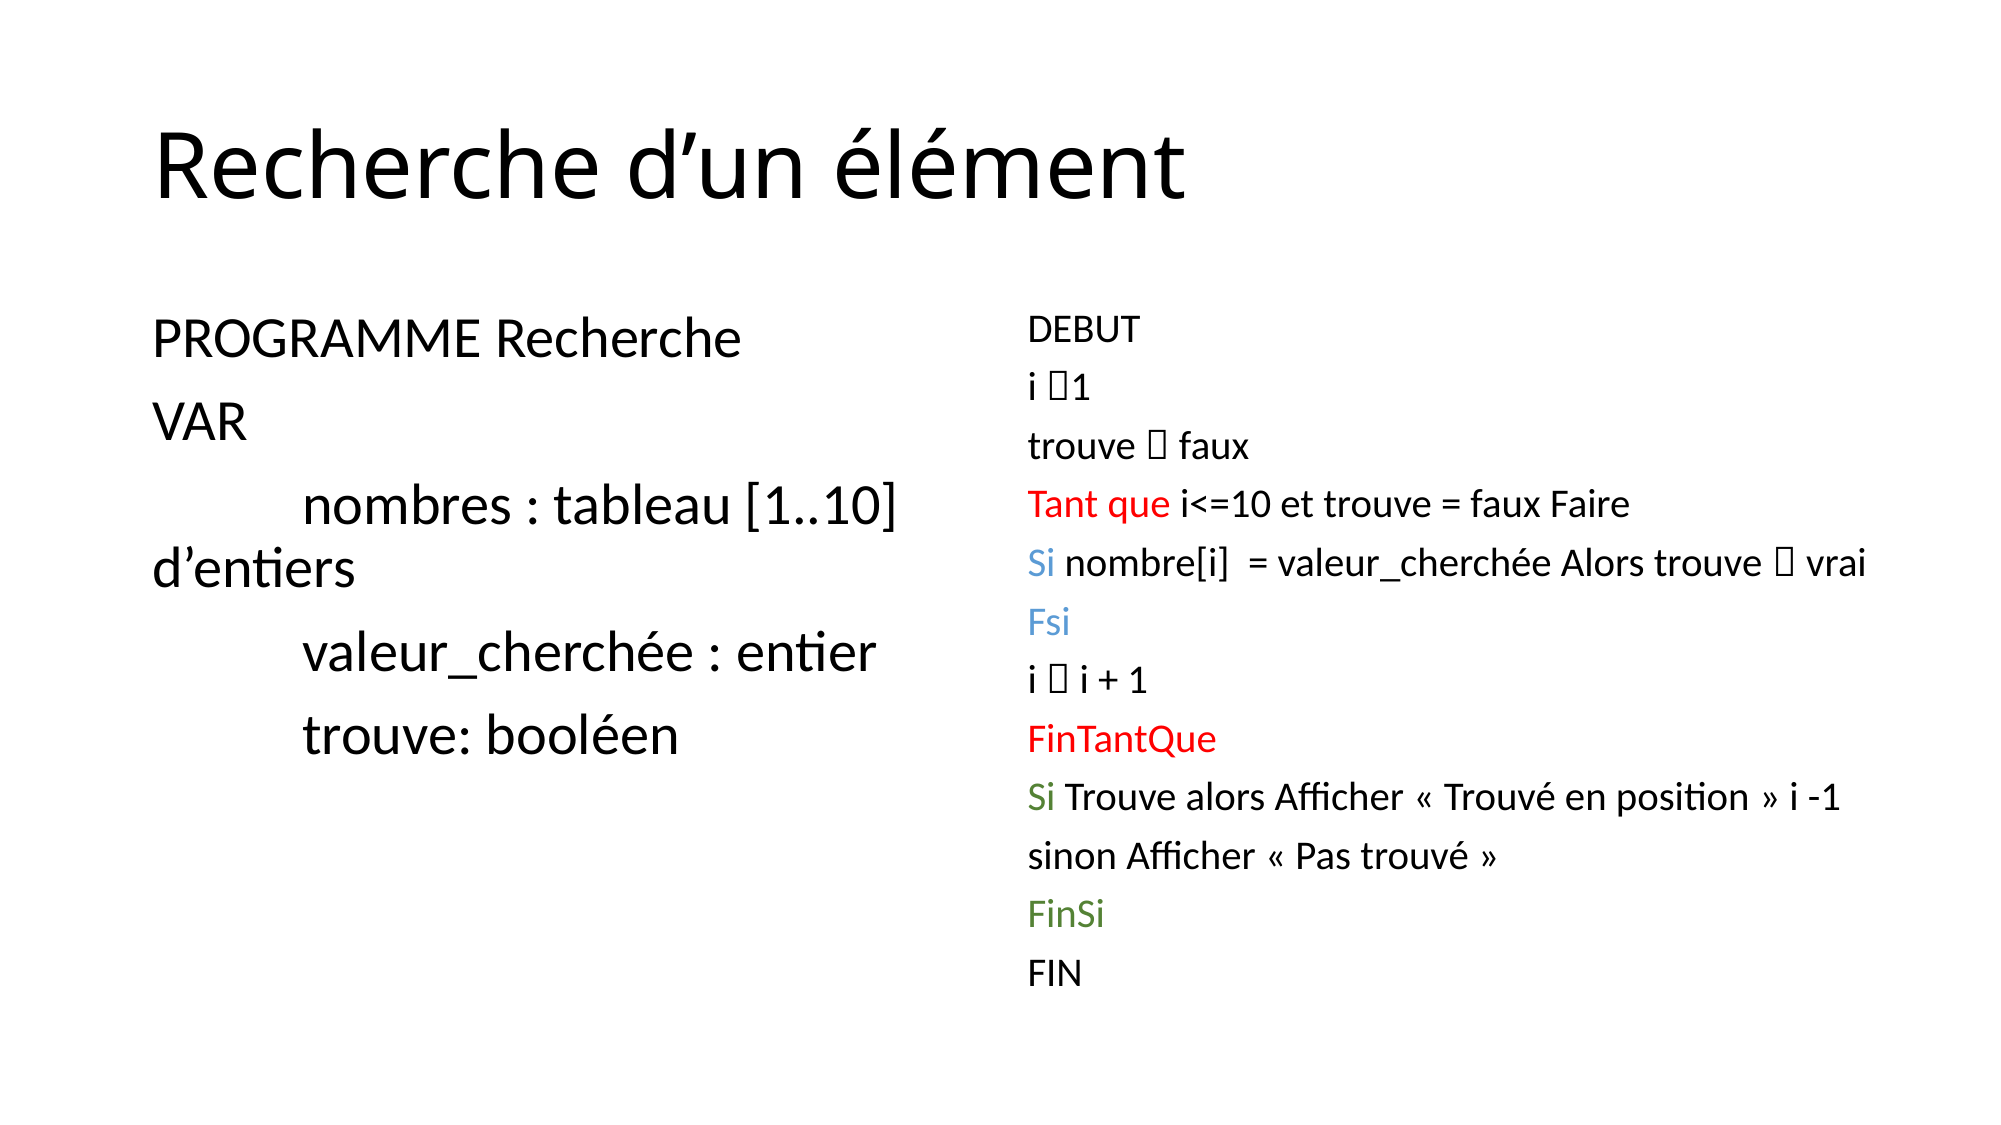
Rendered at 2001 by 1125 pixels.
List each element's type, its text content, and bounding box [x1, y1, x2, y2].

list PROGRAMME Recherche VAR nombres : tableau [1..10] d’entiers valeur_cherchée : entier trouve: booléen [137, 299, 988, 1014]
list DEBUT i 1 trouve  faux Tant que i<=10 et trouve = faux Faire Si nombre[i] = valeur_cherchée Alors trouve  vrai Fsi i  i + 1 FinTantQue Si Trouve alors Afficher « Trouvé en position » i -1 sinon Afficher « Pas trouvé » FinSi FIN [1012, 299, 1953, 1014]
title Recherche d’un élément [137, 59, 1863, 278]
